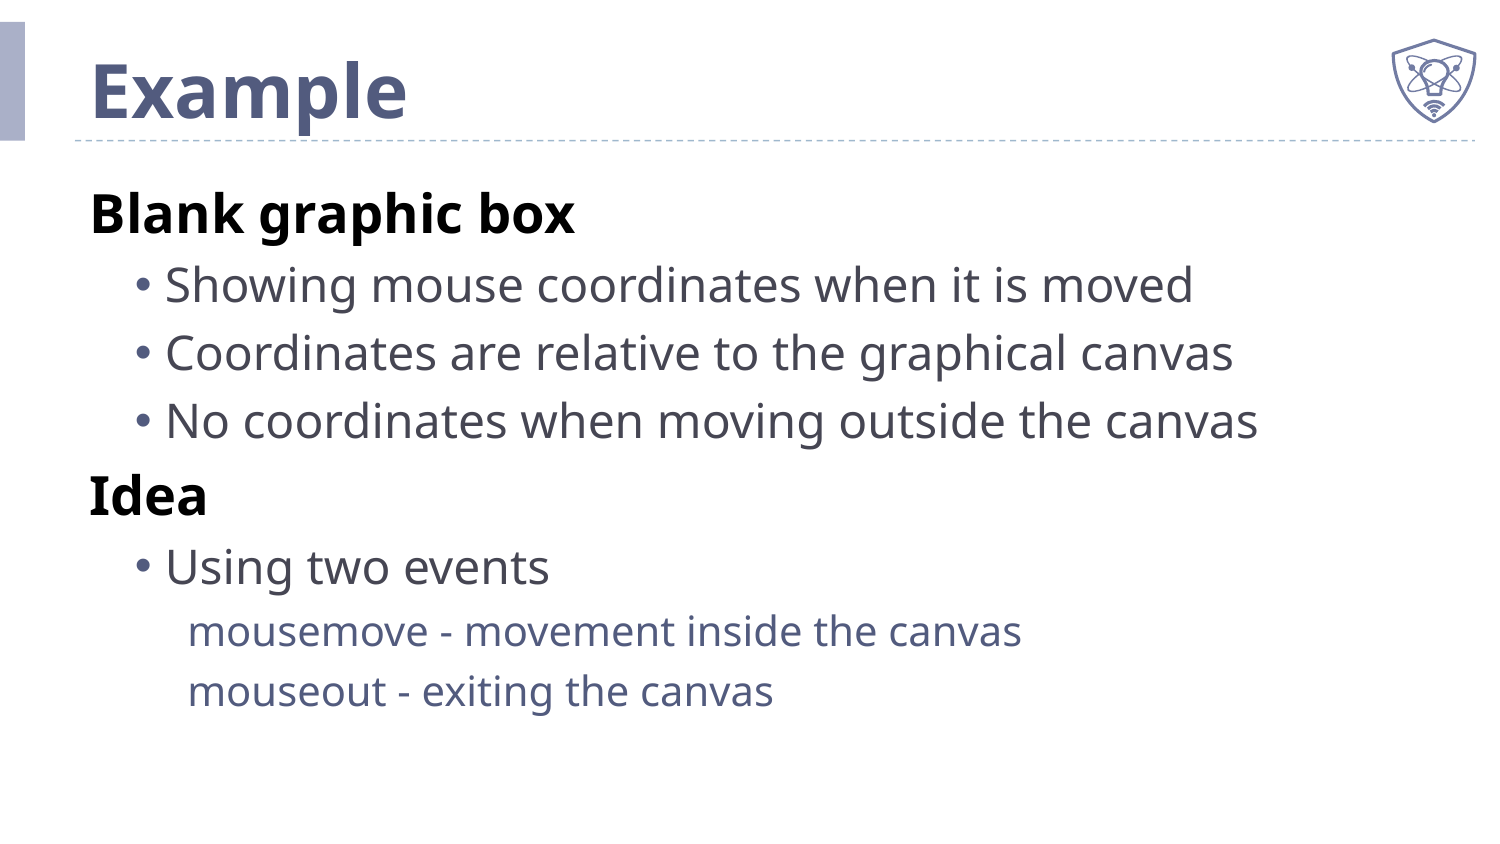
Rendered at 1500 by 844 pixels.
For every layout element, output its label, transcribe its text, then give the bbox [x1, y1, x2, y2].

list Blank graphic box Showing mouse coordinates when it is moved Coordinates are relative to the graphical canvas No coordinates when moving outside the canvas Idea Using two events mousemove - movement inside the canvas mouseout - exiting the canvas [75, 171, 1475, 835]
title Example [75, 18, 1475, 141]
